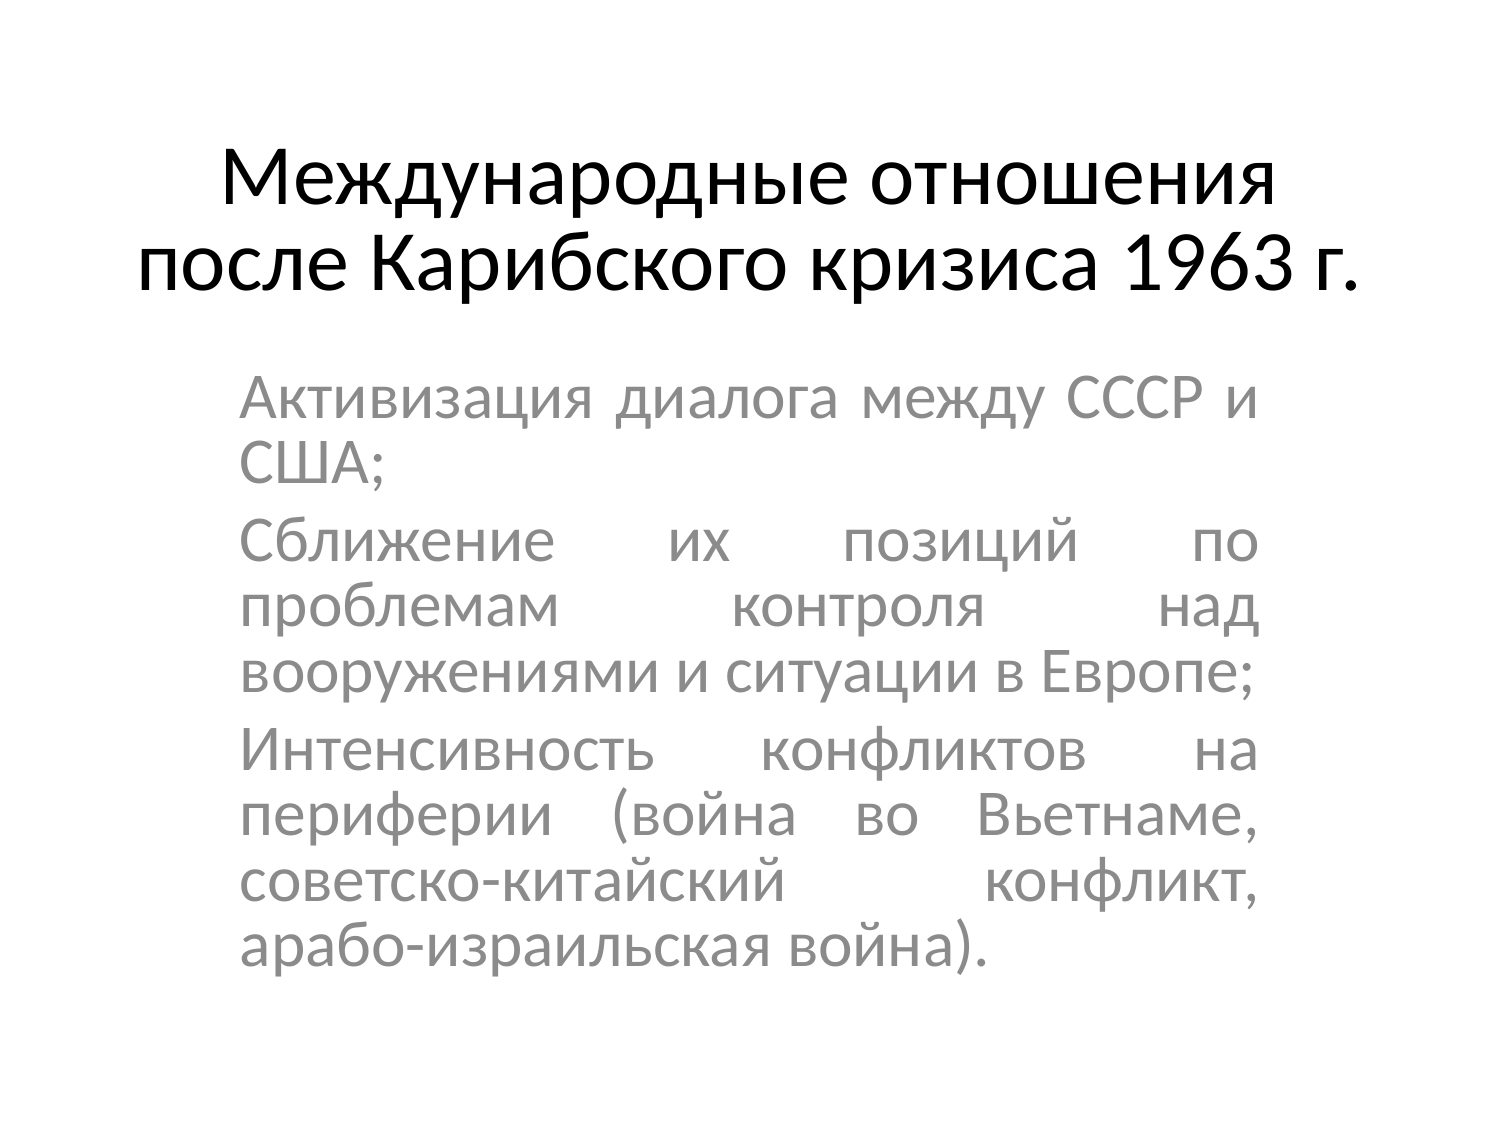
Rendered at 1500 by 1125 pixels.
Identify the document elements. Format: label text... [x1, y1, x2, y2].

text_box Международные отношения после Карибского кризиса 1963 г. [112, 90, 1388, 362]
text_box Активизация диалога между СССР и США; Сближение их позиций по проблемам контроля над вооружениями и ситуации в Европе; Интенсивность конфликтов на периферии (война во Вьетнаме, советско-китайский конфликт, арабо-израильская война). [224, 361, 1275, 1059]
